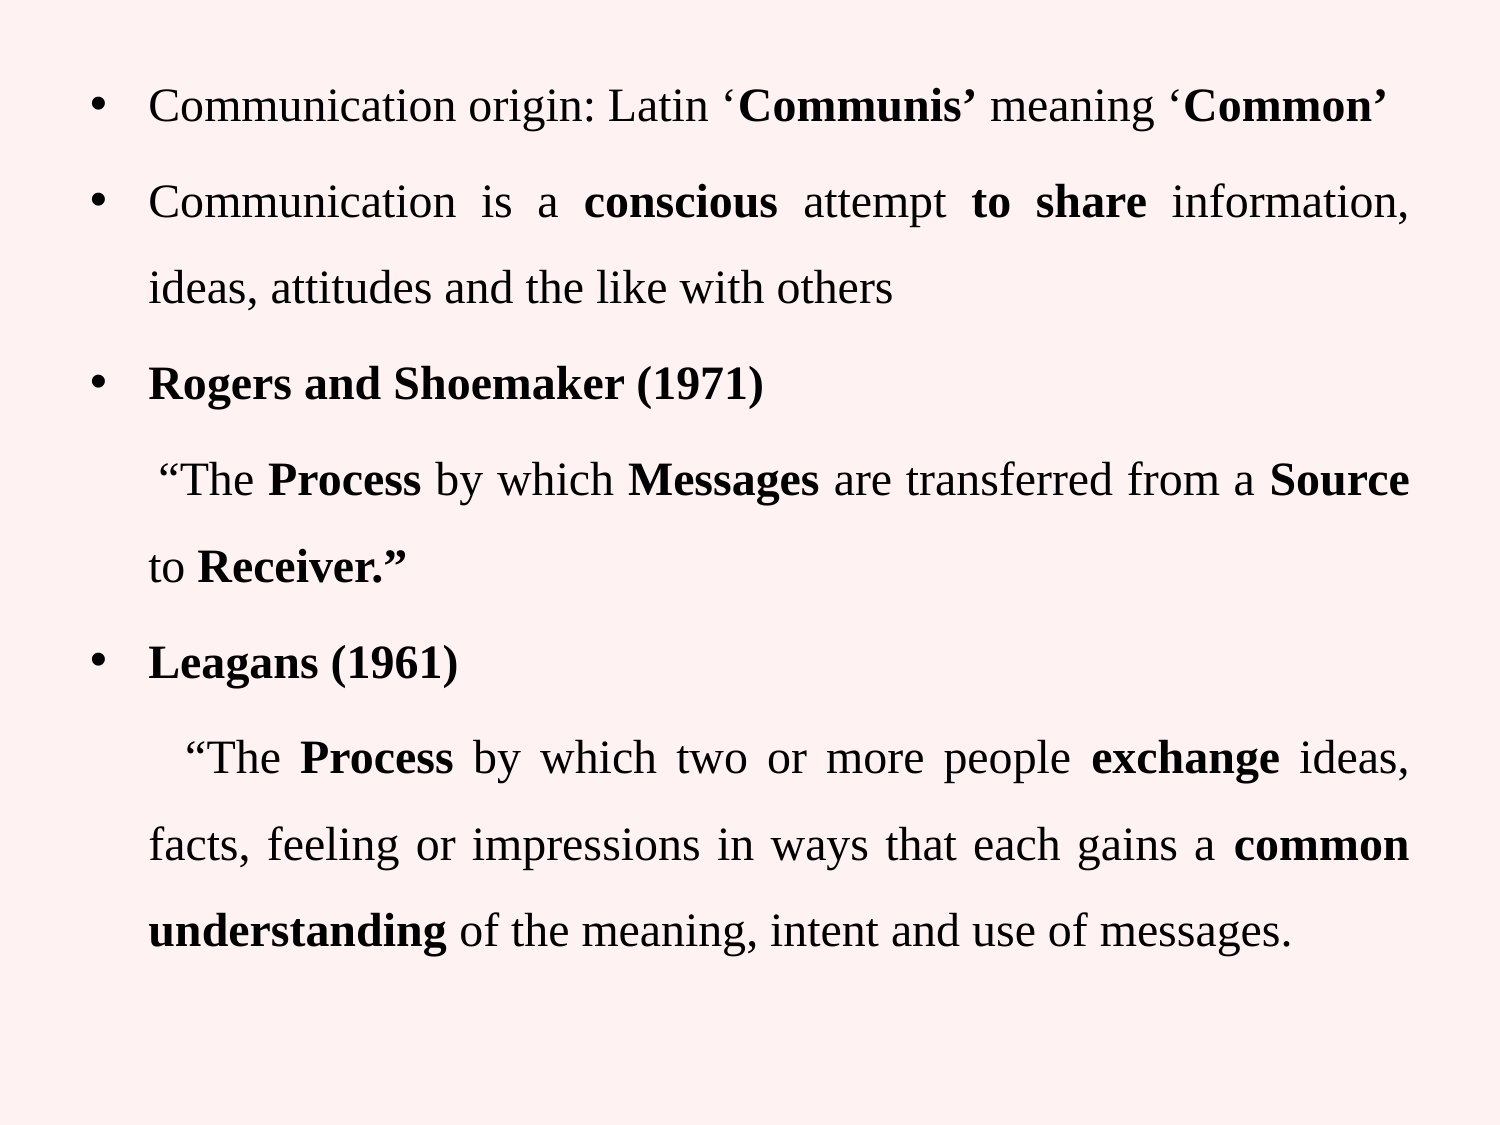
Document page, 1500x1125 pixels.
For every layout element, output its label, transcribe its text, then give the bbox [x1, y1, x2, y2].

list Communication origin: Latin ‘Communis’ meaning ‘Common’ Communication is a conscious attempt to share information, ideas, attitudes and the like with others Rogers and Shoemaker (1971) “The Process by which Messages are transferred from a Source to Receiver.” Leagans (1961) “The Process by which two or more people exchange ideas, facts, feeling or impressions in ways that each gains a common understanding of the meaning, intent and use of messages. [75, 37, 1425, 1038]
